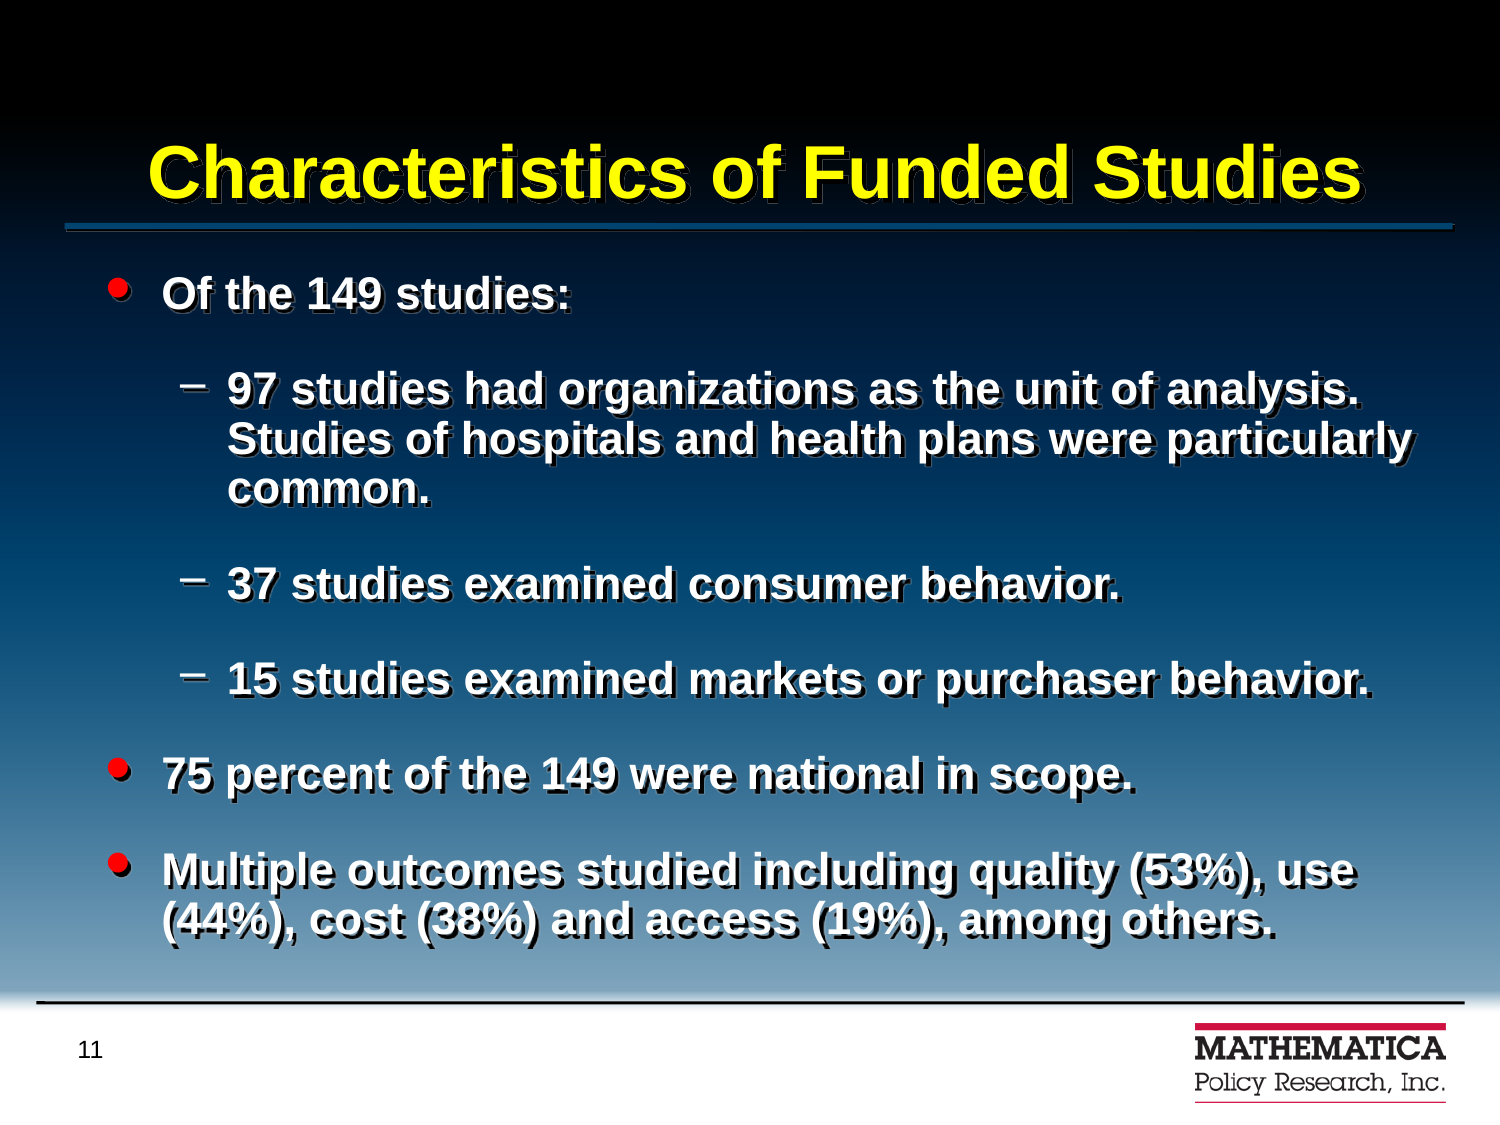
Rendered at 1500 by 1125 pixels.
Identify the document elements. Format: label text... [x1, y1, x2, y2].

title Characteristics of Funded Studies [62, 33, 1450, 222]
list Of the 149 studies: 97 studies had organizations as the unit of analysis. Studies of hospitals and health plans were particularly common. 37 studies examined consumer behavior. 15 studies examined markets or purchaser behavior. 75 percent of the 149 were national in scope. Multiple outcomes studied including quality (53%), use (44%), cost (38%) and access (19%), among others. [83, 313, 1436, 902]
picture [0, 0, 1500, 1125]
